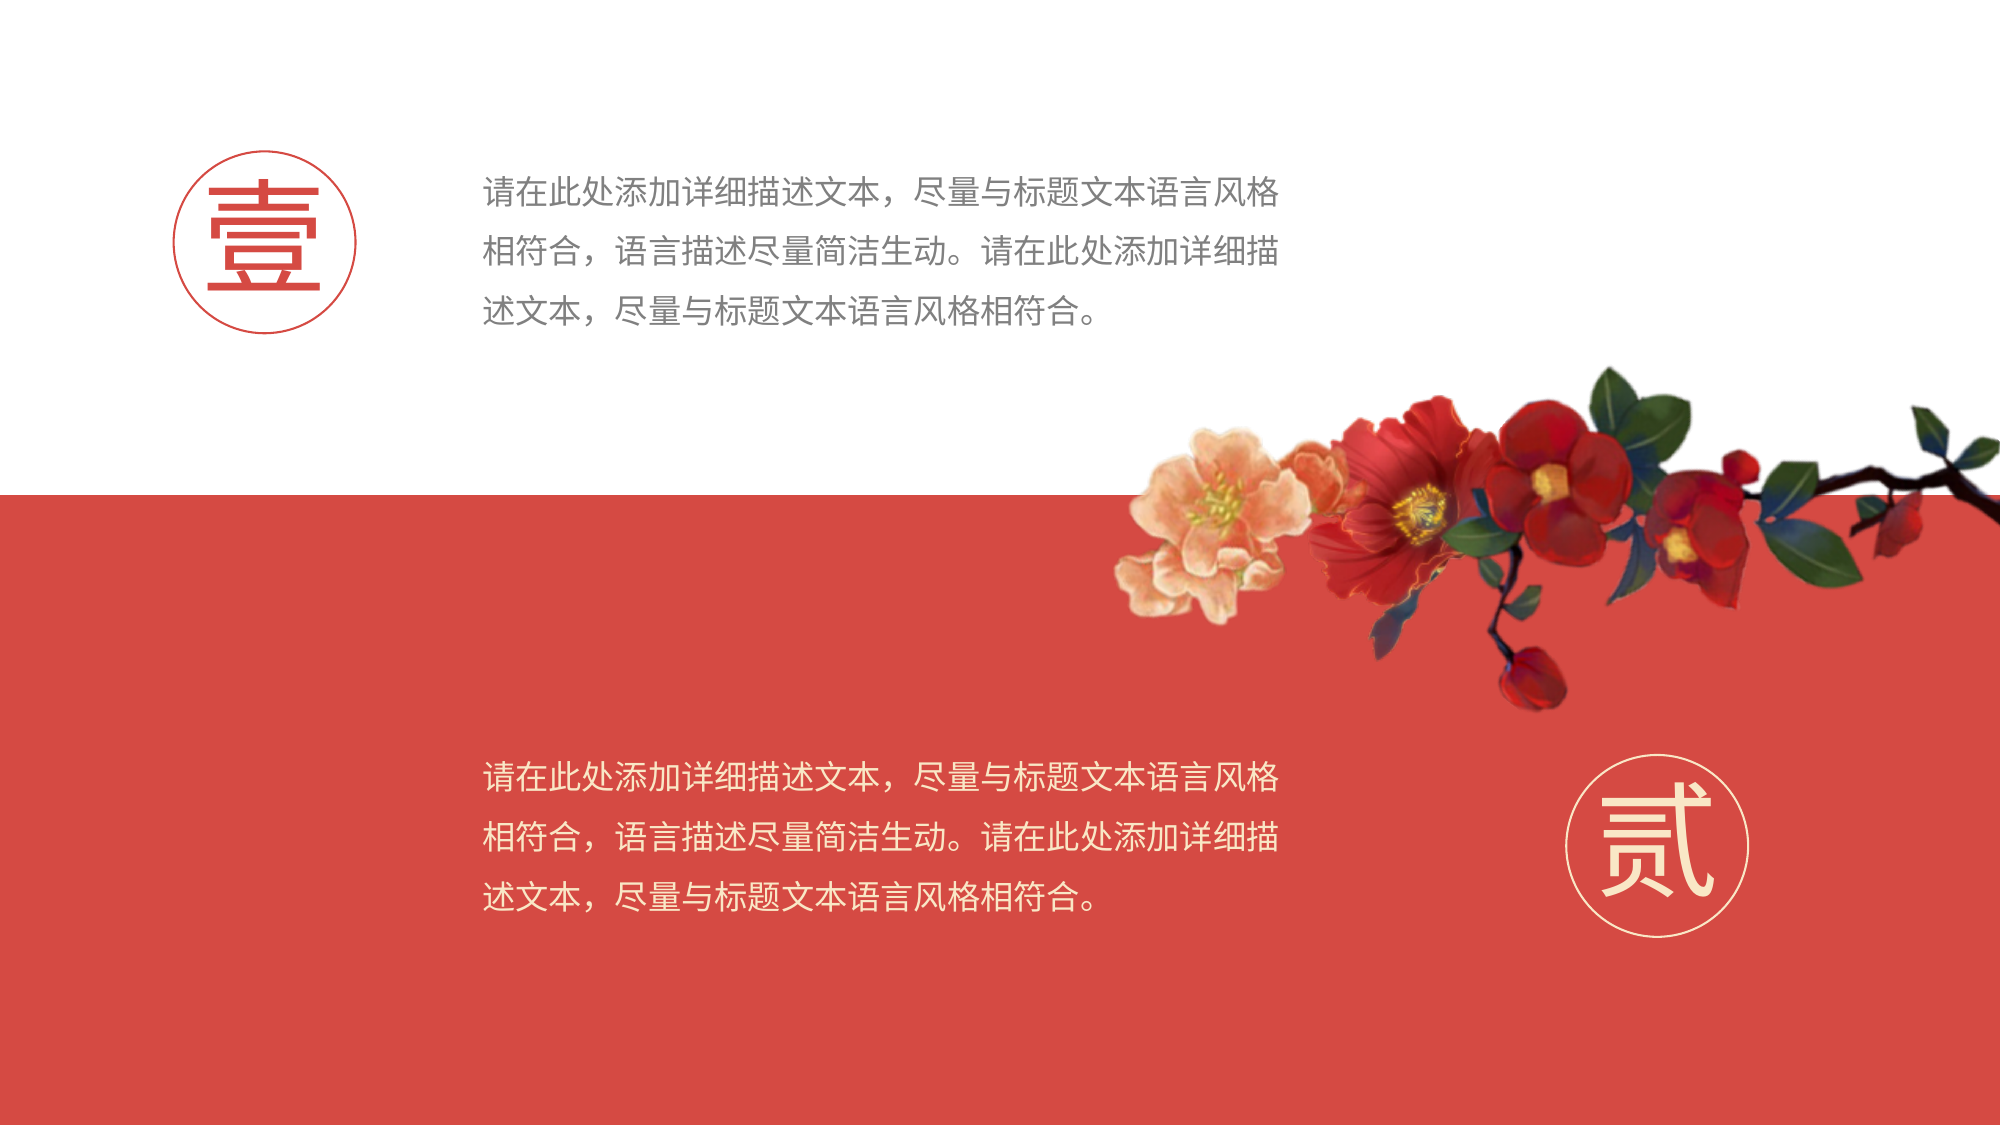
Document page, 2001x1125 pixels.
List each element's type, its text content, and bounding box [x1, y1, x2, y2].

text_box 请在此处添加详细描述文本，尽量与标题文本语言风格相符合，语言描述尽量简洁生动。请在此处添加详细描述文本，尽量与标题文本语言风格相符合。 [467, 143, 1307, 338]
picture [1112, 194, 2000, 921]
text_box 请在此处添加详细描述文本，尽量与标题文本语言风格相符合，语言描述尽量简洁生动。请在此处添加详细描述文本，尽量与标题文本语言风格相符合。 [467, 729, 1307, 924]
text_box [0, 494, 2000, 1125]
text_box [173, 151, 356, 334]
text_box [1566, 754, 1749, 937]
